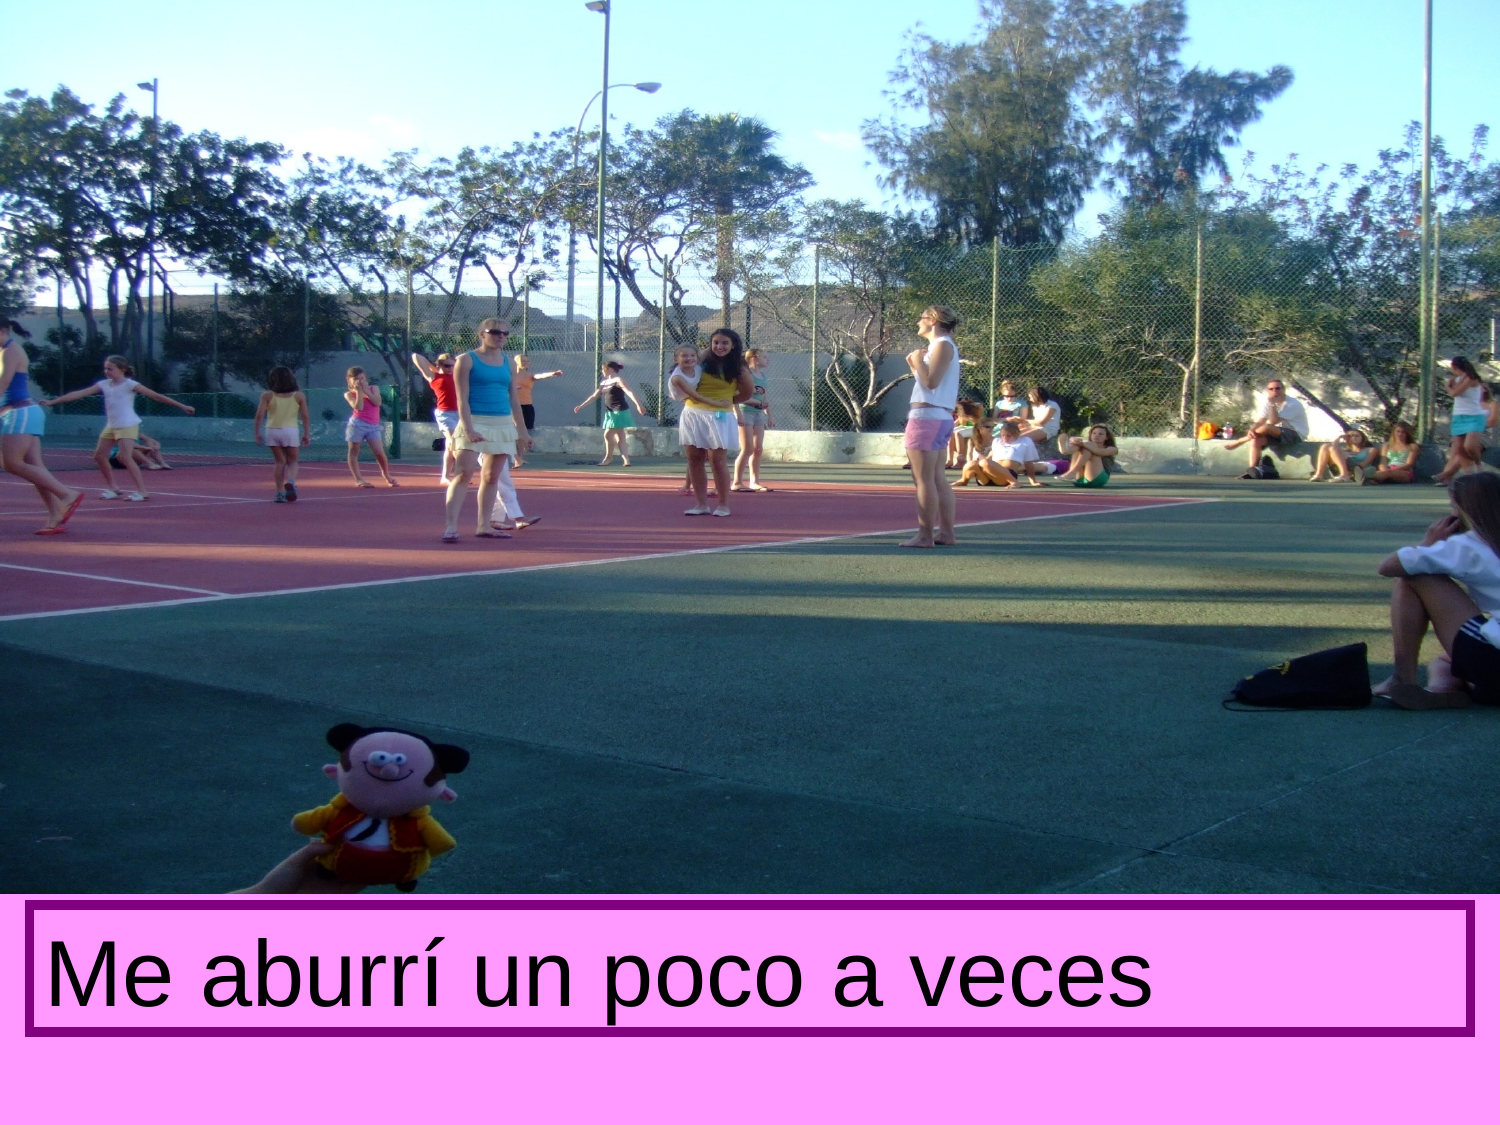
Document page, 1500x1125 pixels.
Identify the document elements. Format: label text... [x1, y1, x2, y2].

text_box Me aburrí un poco a veces [29, 904, 1471, 1033]
picture [0, 0, 1500, 894]
